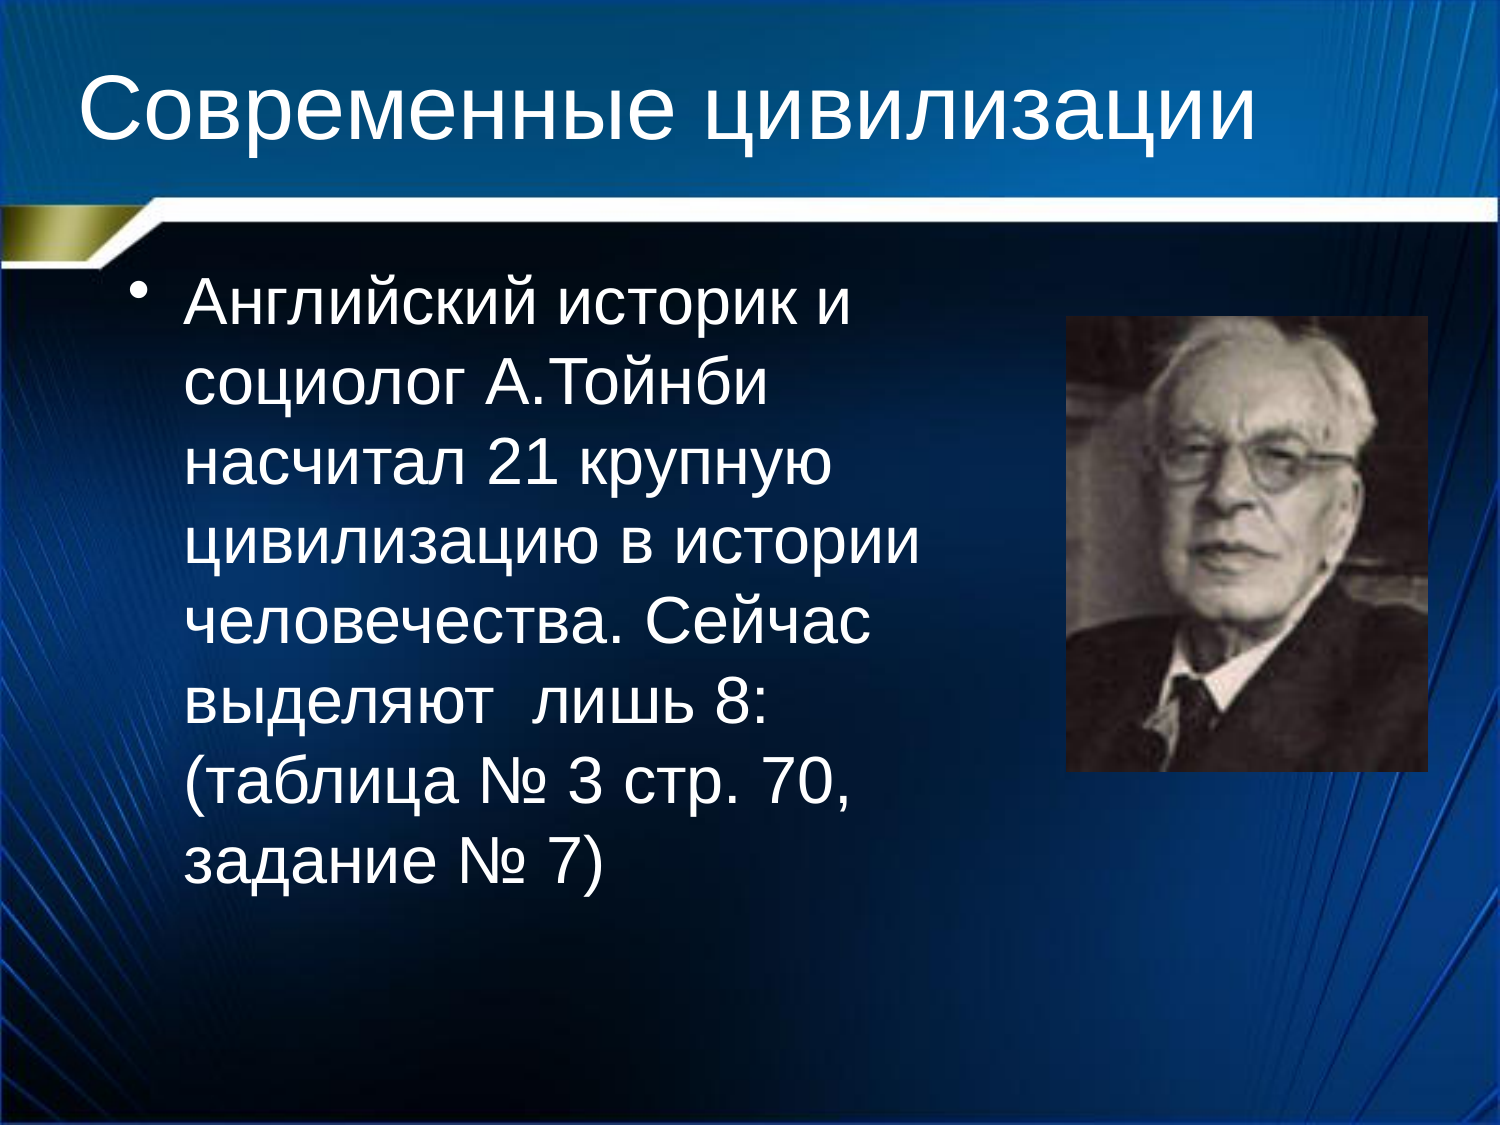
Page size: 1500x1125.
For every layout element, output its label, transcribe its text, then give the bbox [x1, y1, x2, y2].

picture [0, 0, 1500, 1125]
title Современные цивилизации [62, 0, 1451, 206]
list Английский историк и социолог А.Тойнби насчитал 21 крупную цивилизацию в истории человечества. Сейчас выделяют лишь 8: (таблица № 3 стр. 70, задание № 7) [112, 249, 1009, 1076]
